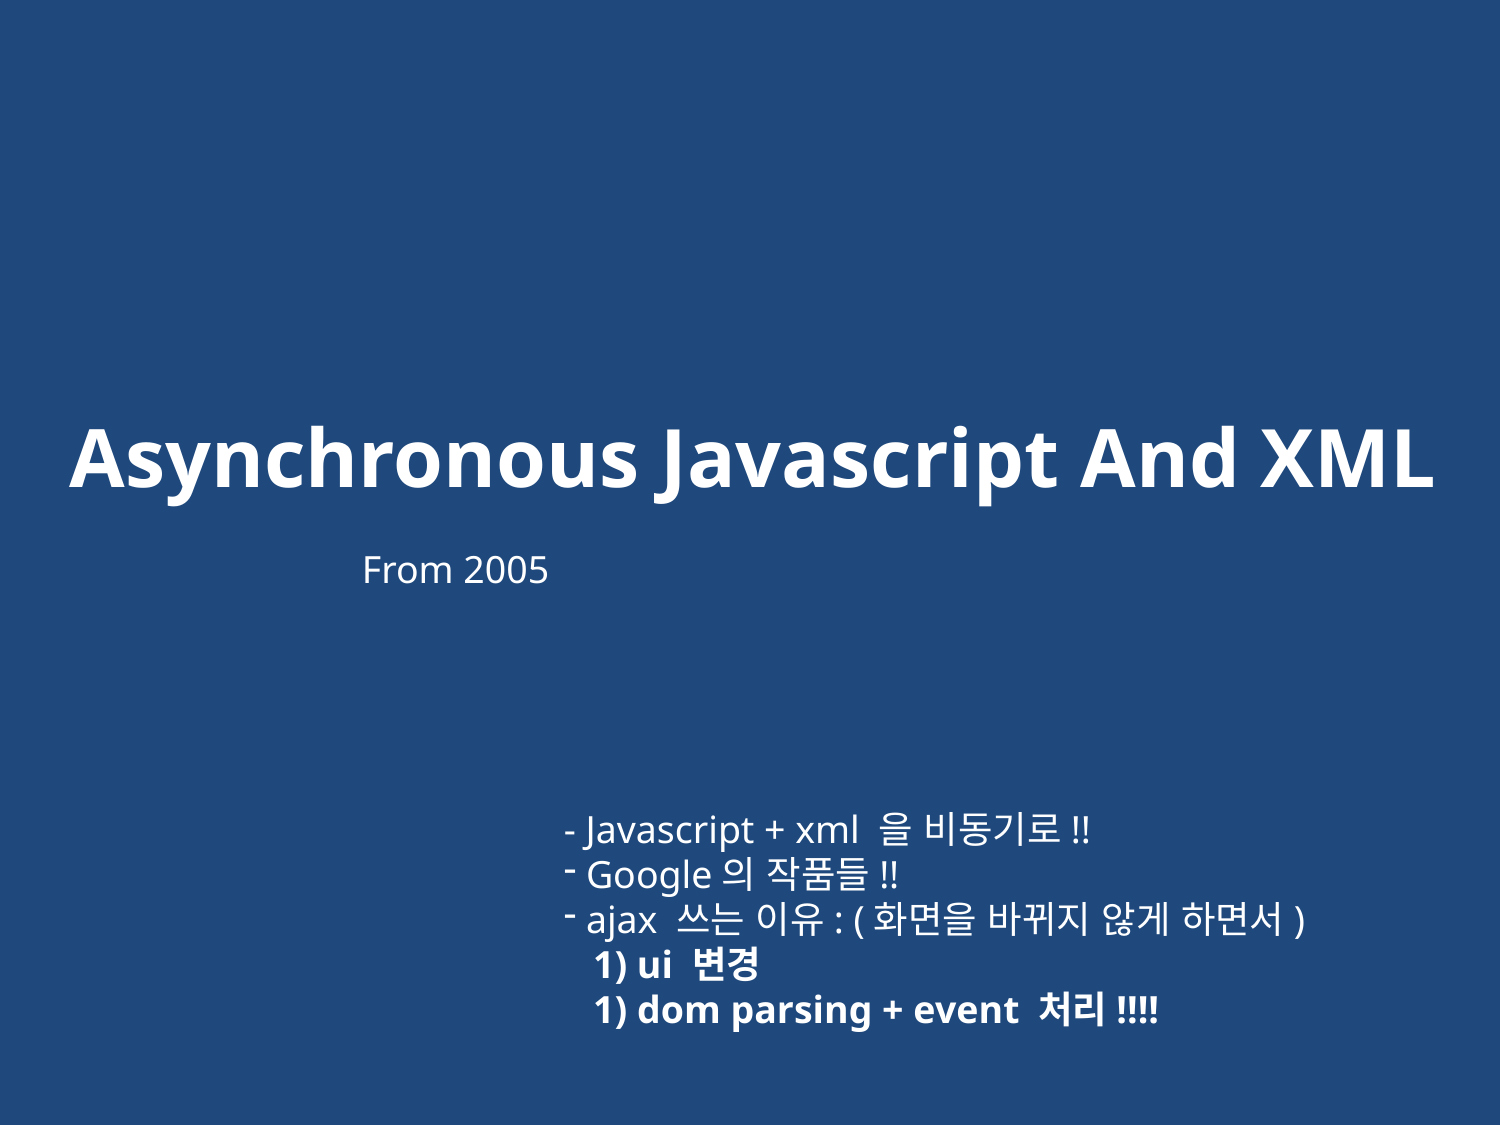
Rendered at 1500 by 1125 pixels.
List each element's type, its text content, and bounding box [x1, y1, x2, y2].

text_box From 2005 [347, 538, 565, 599]
text_box - Javascript + xml 을 비동기로!! Google의 작품들!! ajax 쓰는 이유: (화면을 바뀌지 않게 하면서) 1) ui 변경 1) dom parsing + event 처리!!!! [549, 798, 1394, 1039]
title Asynchronous Javascript And XML [41, 361, 1467, 549]
